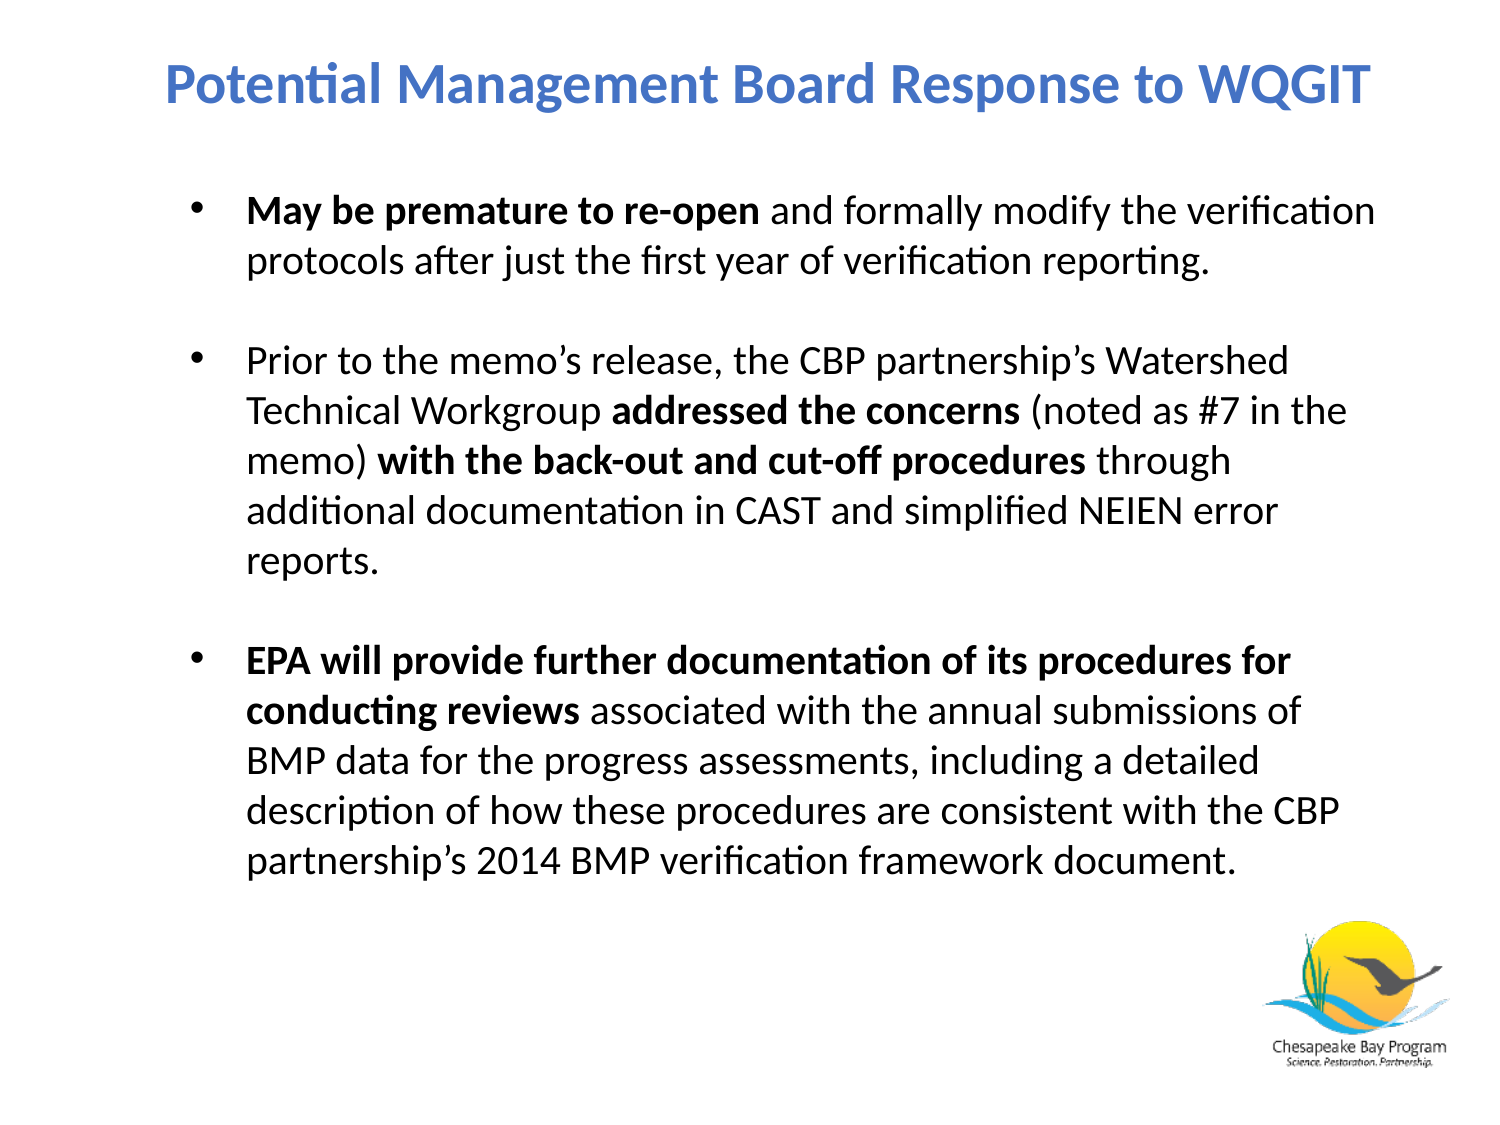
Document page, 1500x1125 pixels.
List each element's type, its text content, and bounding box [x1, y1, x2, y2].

text_box May be premature to re-open and formally modify the verification protocols after just the first year of verification reporting. Prior to the memo’s release, the CBP partnership’s Watershed Technical Workgroup addressed the concerns (noted as #7 in the memo) with the back-out and cut-off procedures through additional documentation in CAST and simplified NEIEN error reports. EPA will provide further documentation of its procedures for conducting reviews associated with the annual submissions of BMP data for the progress assessments, including a detailed description of how these procedures are consistent with the CBP partnership’s 2014 BMP verification framework document. [99, 125, 1400, 891]
picture [1262, 920, 1450, 1068]
text_box Potential Management Board Response to WQGIT [137, 37, 1400, 123]
